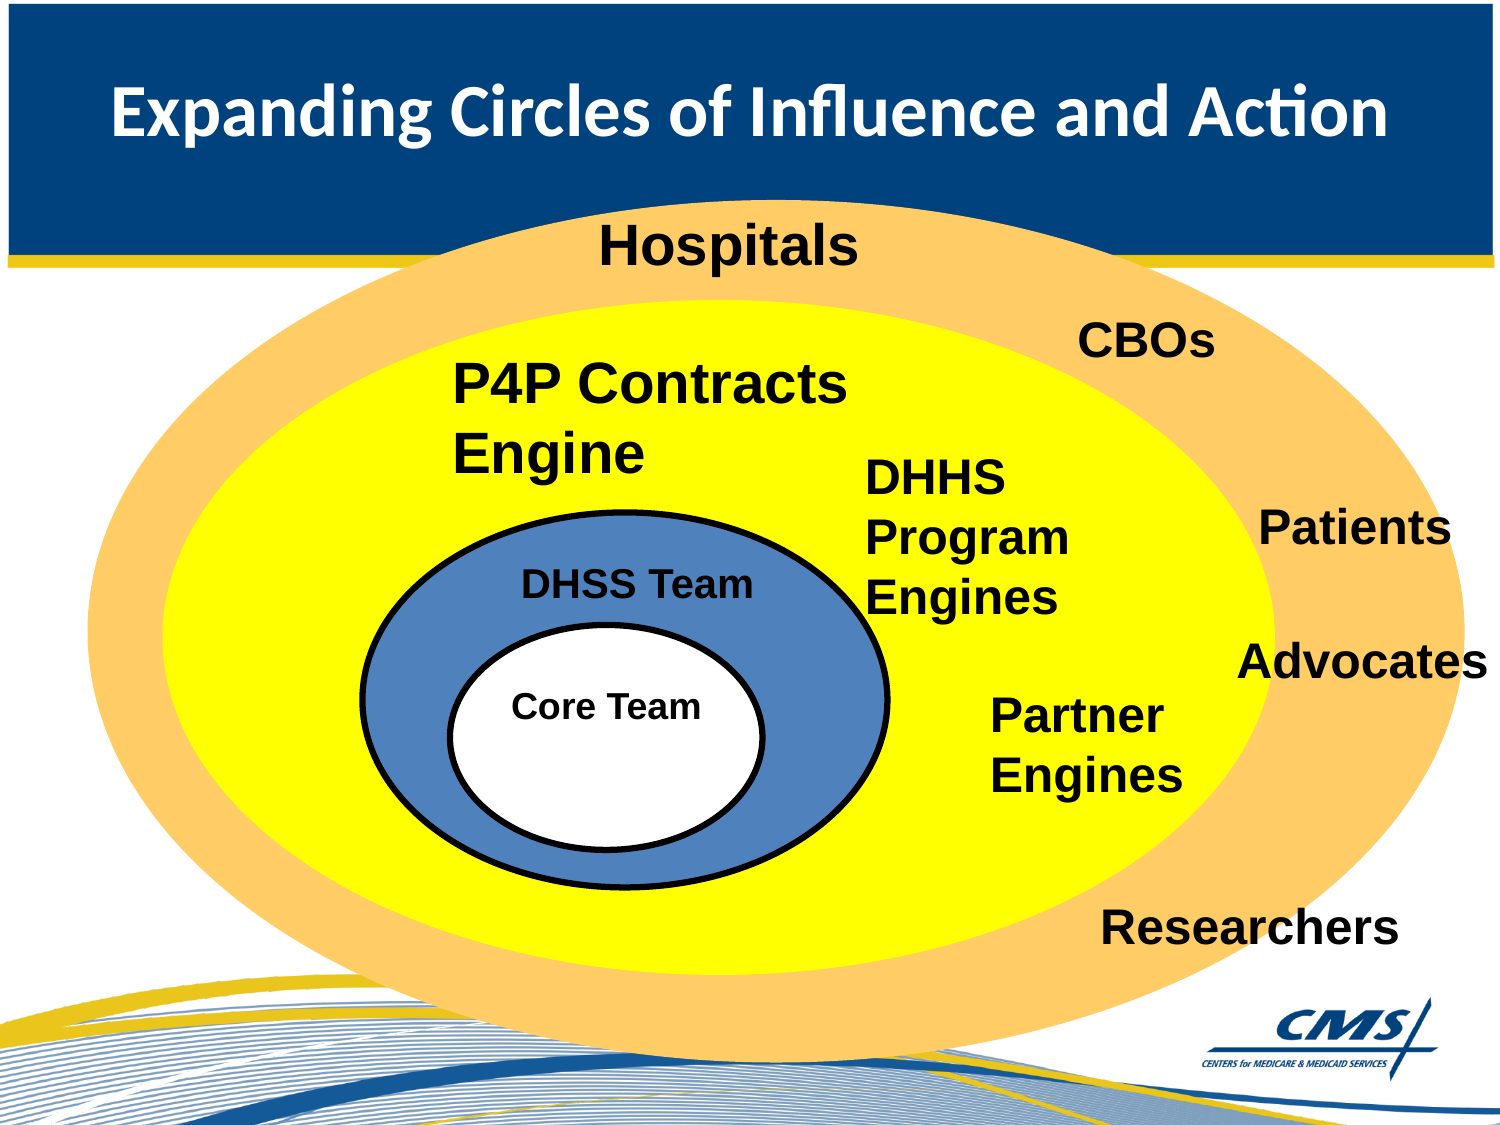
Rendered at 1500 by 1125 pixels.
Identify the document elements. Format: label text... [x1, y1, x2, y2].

picture [0, 0, 1500, 1125]
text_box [87, 199, 1500, 1063]
text_box Expanding Circles of Influence and Action [37, 54, 1465, 159]
